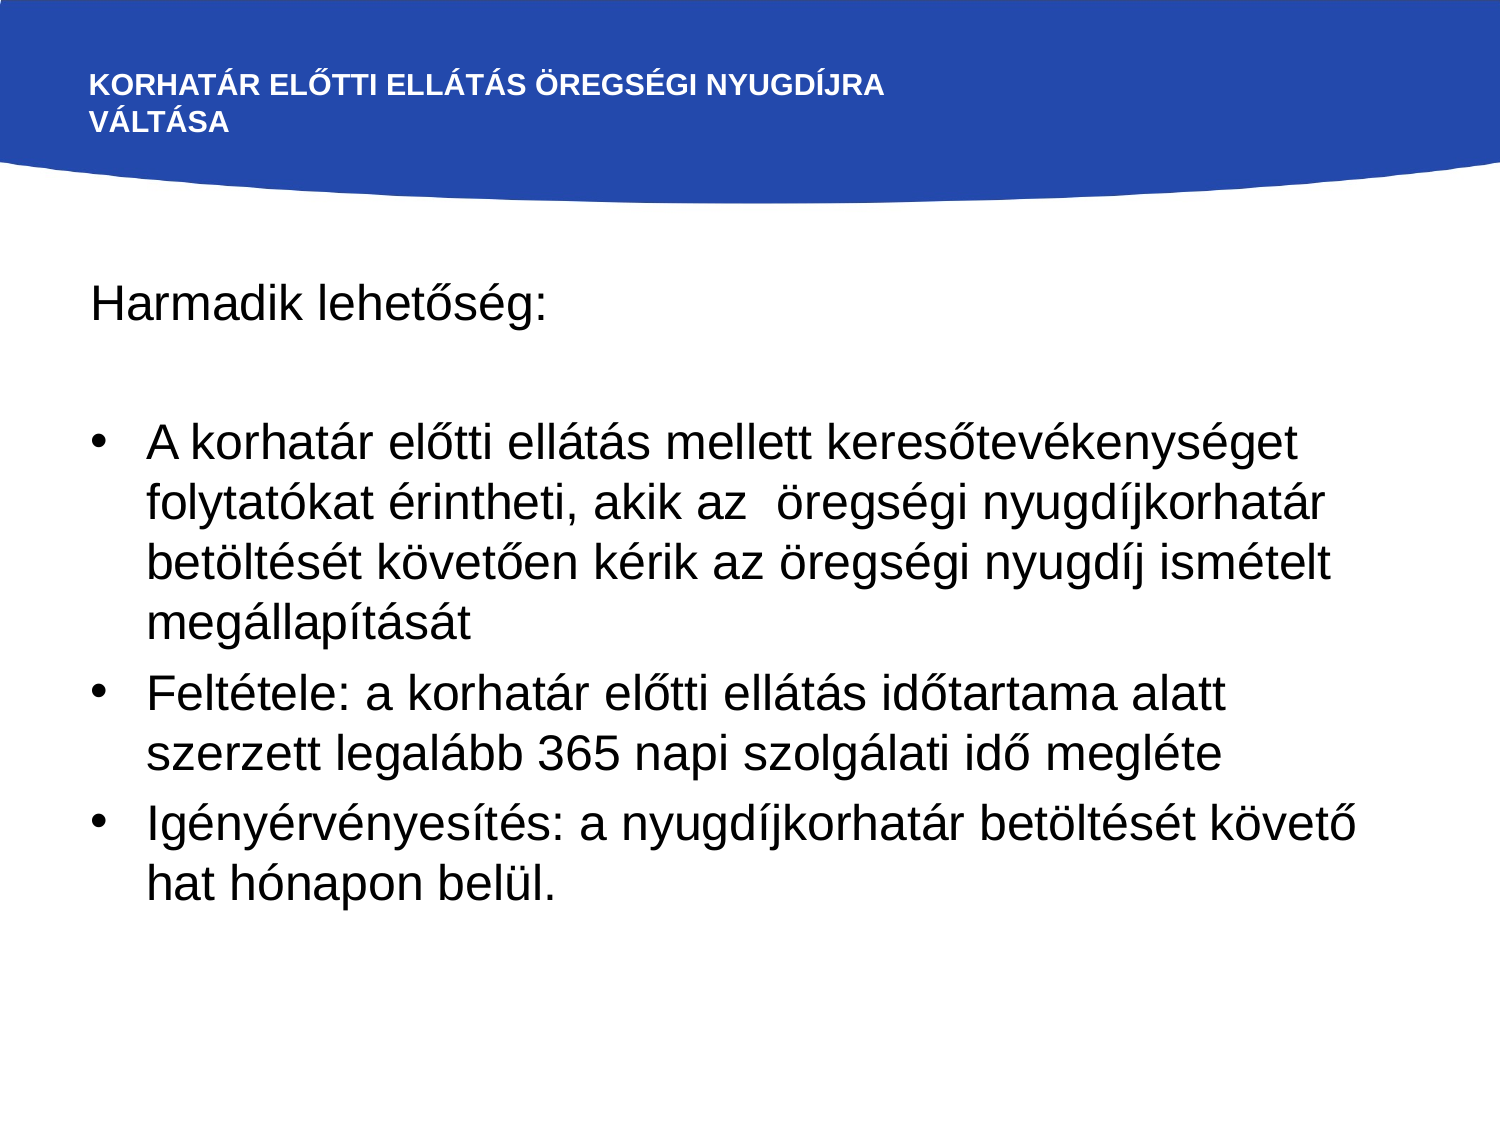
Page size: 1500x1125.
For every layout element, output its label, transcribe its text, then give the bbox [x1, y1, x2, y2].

list Harmadik lehetőség: A korhatár előtti ellátás mellett keresőtevékenységet folytatókat érintheti, akik az öregségi nyugdíjkorhatár betöltését követően kérik az öregségi nyugdíj ismételt megállapítását Feltétele: a korhatár előtti ellátás időtartama alatt szerzett legalább 365 napi szolgálati idő megléte Igényérvényesítés: a nyugdíjkorhatár betöltését követő hat hónapon belül. [75, 262, 1425, 1005]
title Korhatár előtti ellátás öregségi nyugdíjra váltása [73, 57, 1036, 183]
picture [0, 0, 1500, 1125]
